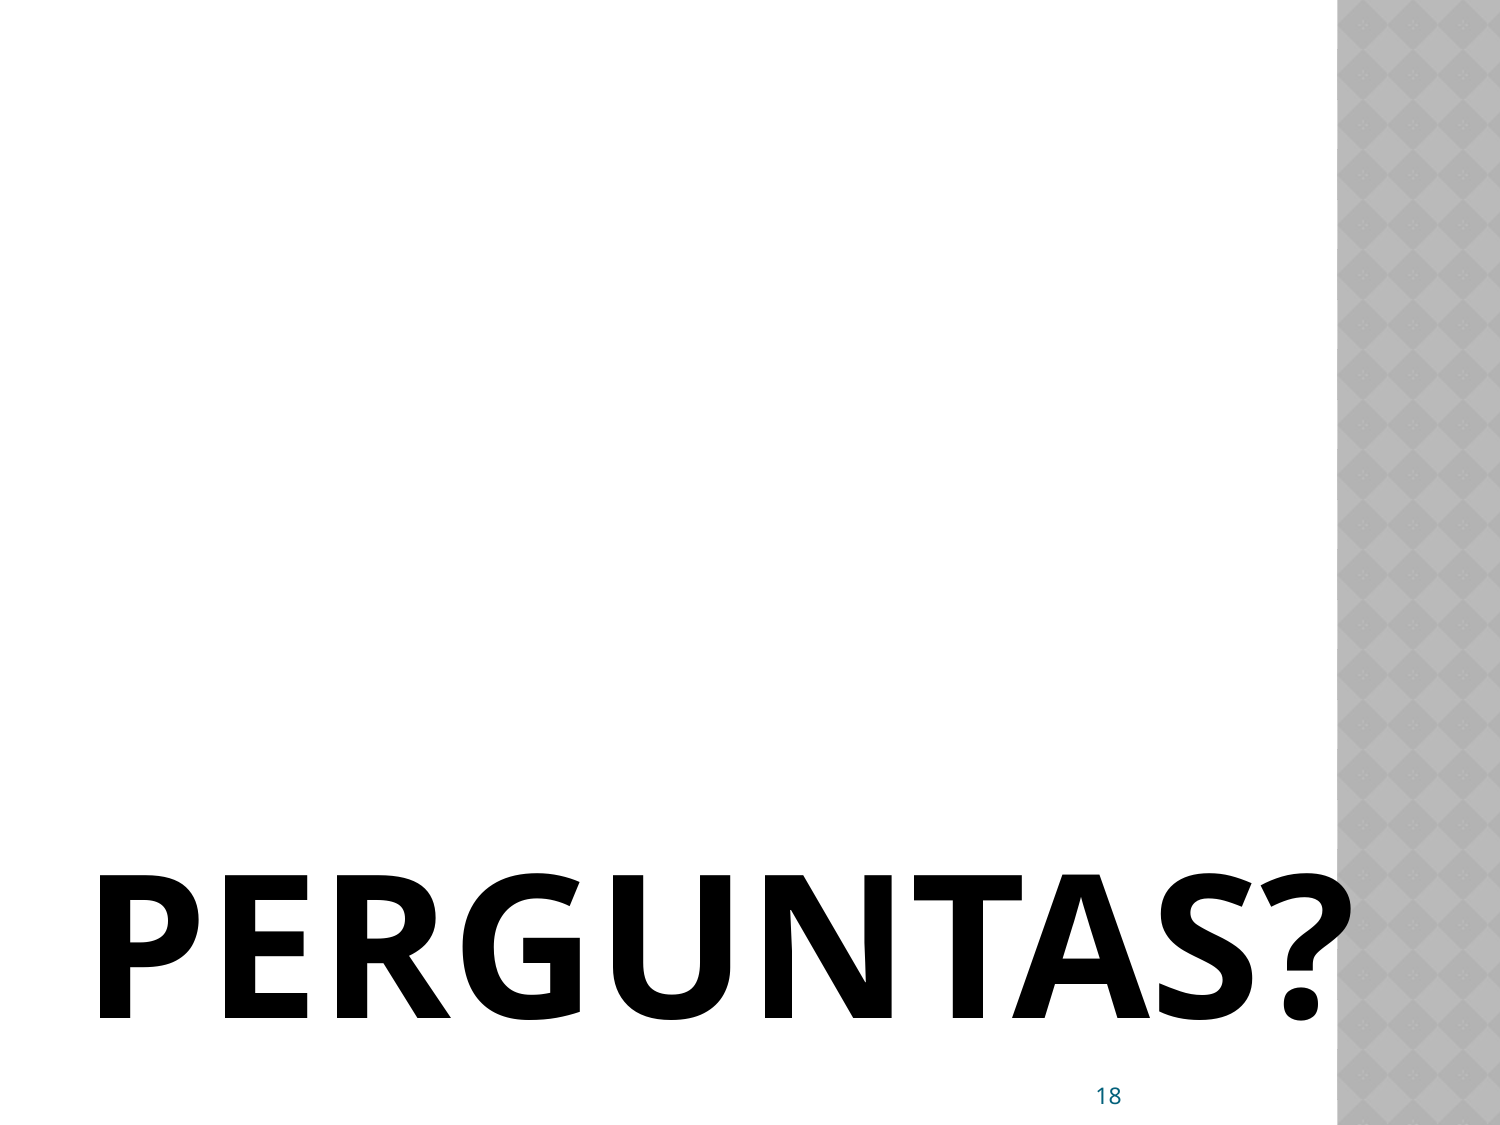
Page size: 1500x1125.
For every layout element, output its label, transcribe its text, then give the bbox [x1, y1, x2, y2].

title Perguntas? [75, 45, 1425, 1059]
slide_number 18 [1025, 1075, 1122, 1113]
